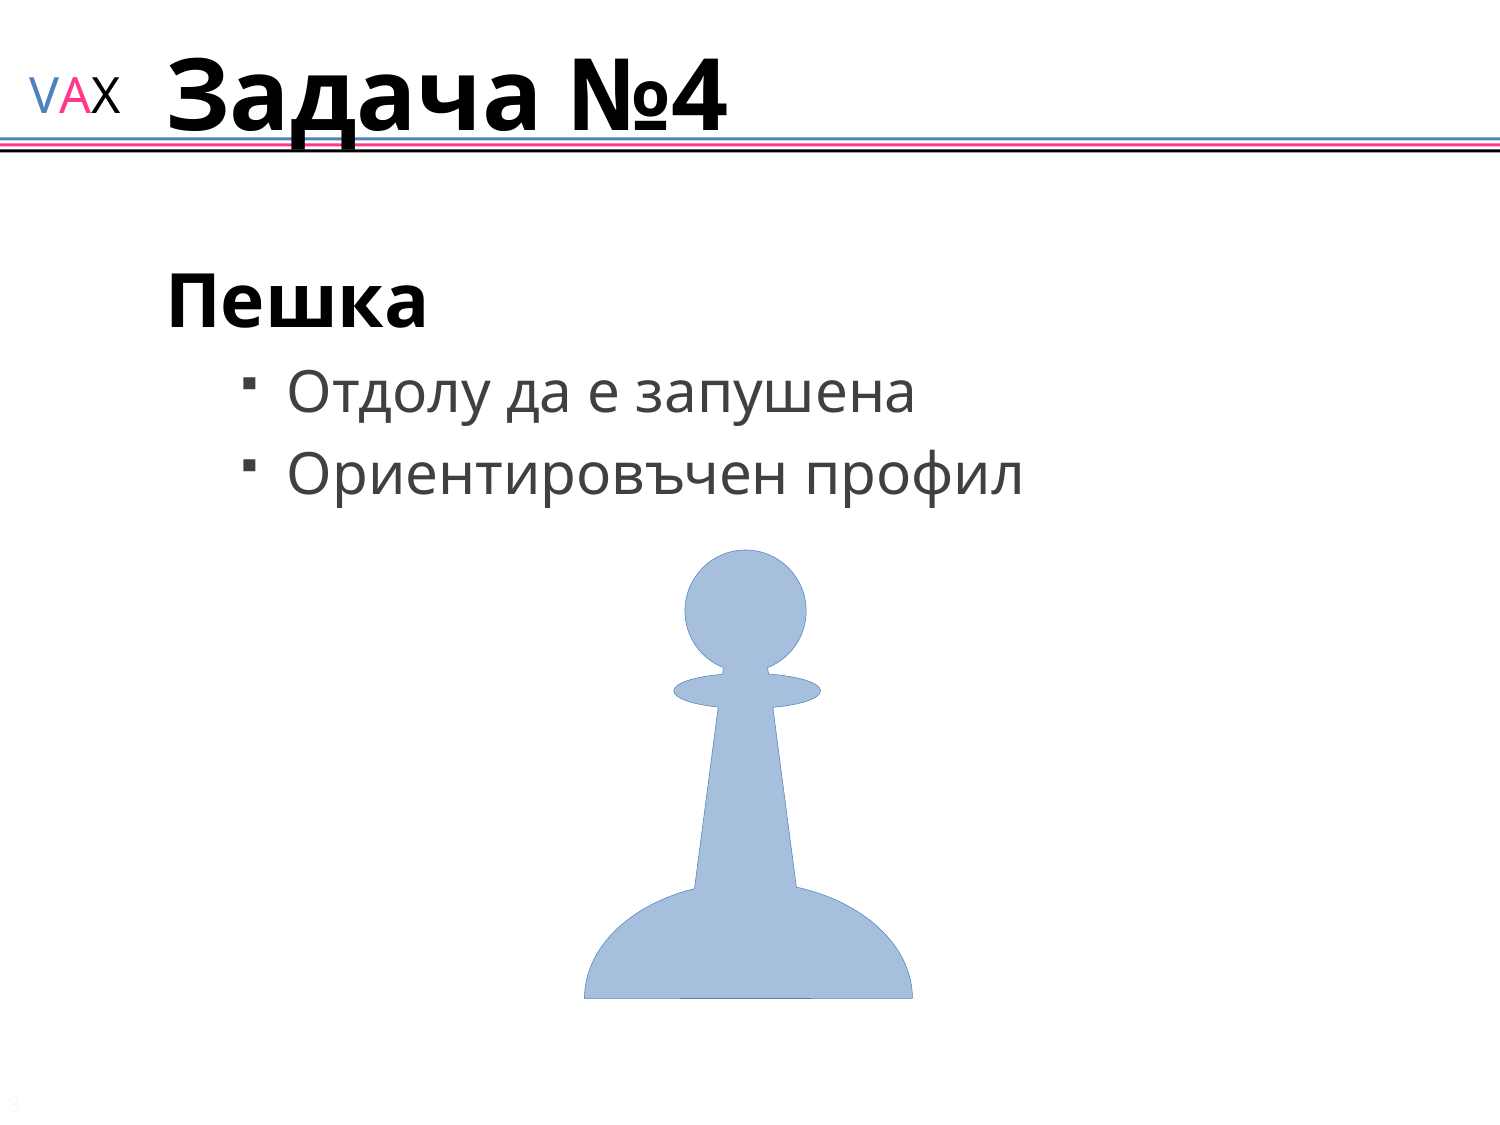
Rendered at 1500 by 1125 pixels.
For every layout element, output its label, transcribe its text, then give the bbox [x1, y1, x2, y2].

list Пешка Отдолу да е запушена Ориентировъчен профил [150, 200, 1488, 1113]
title Задача №4 [0, 37, 1500, 144]
text_box [582, 547, 915, 1001]
